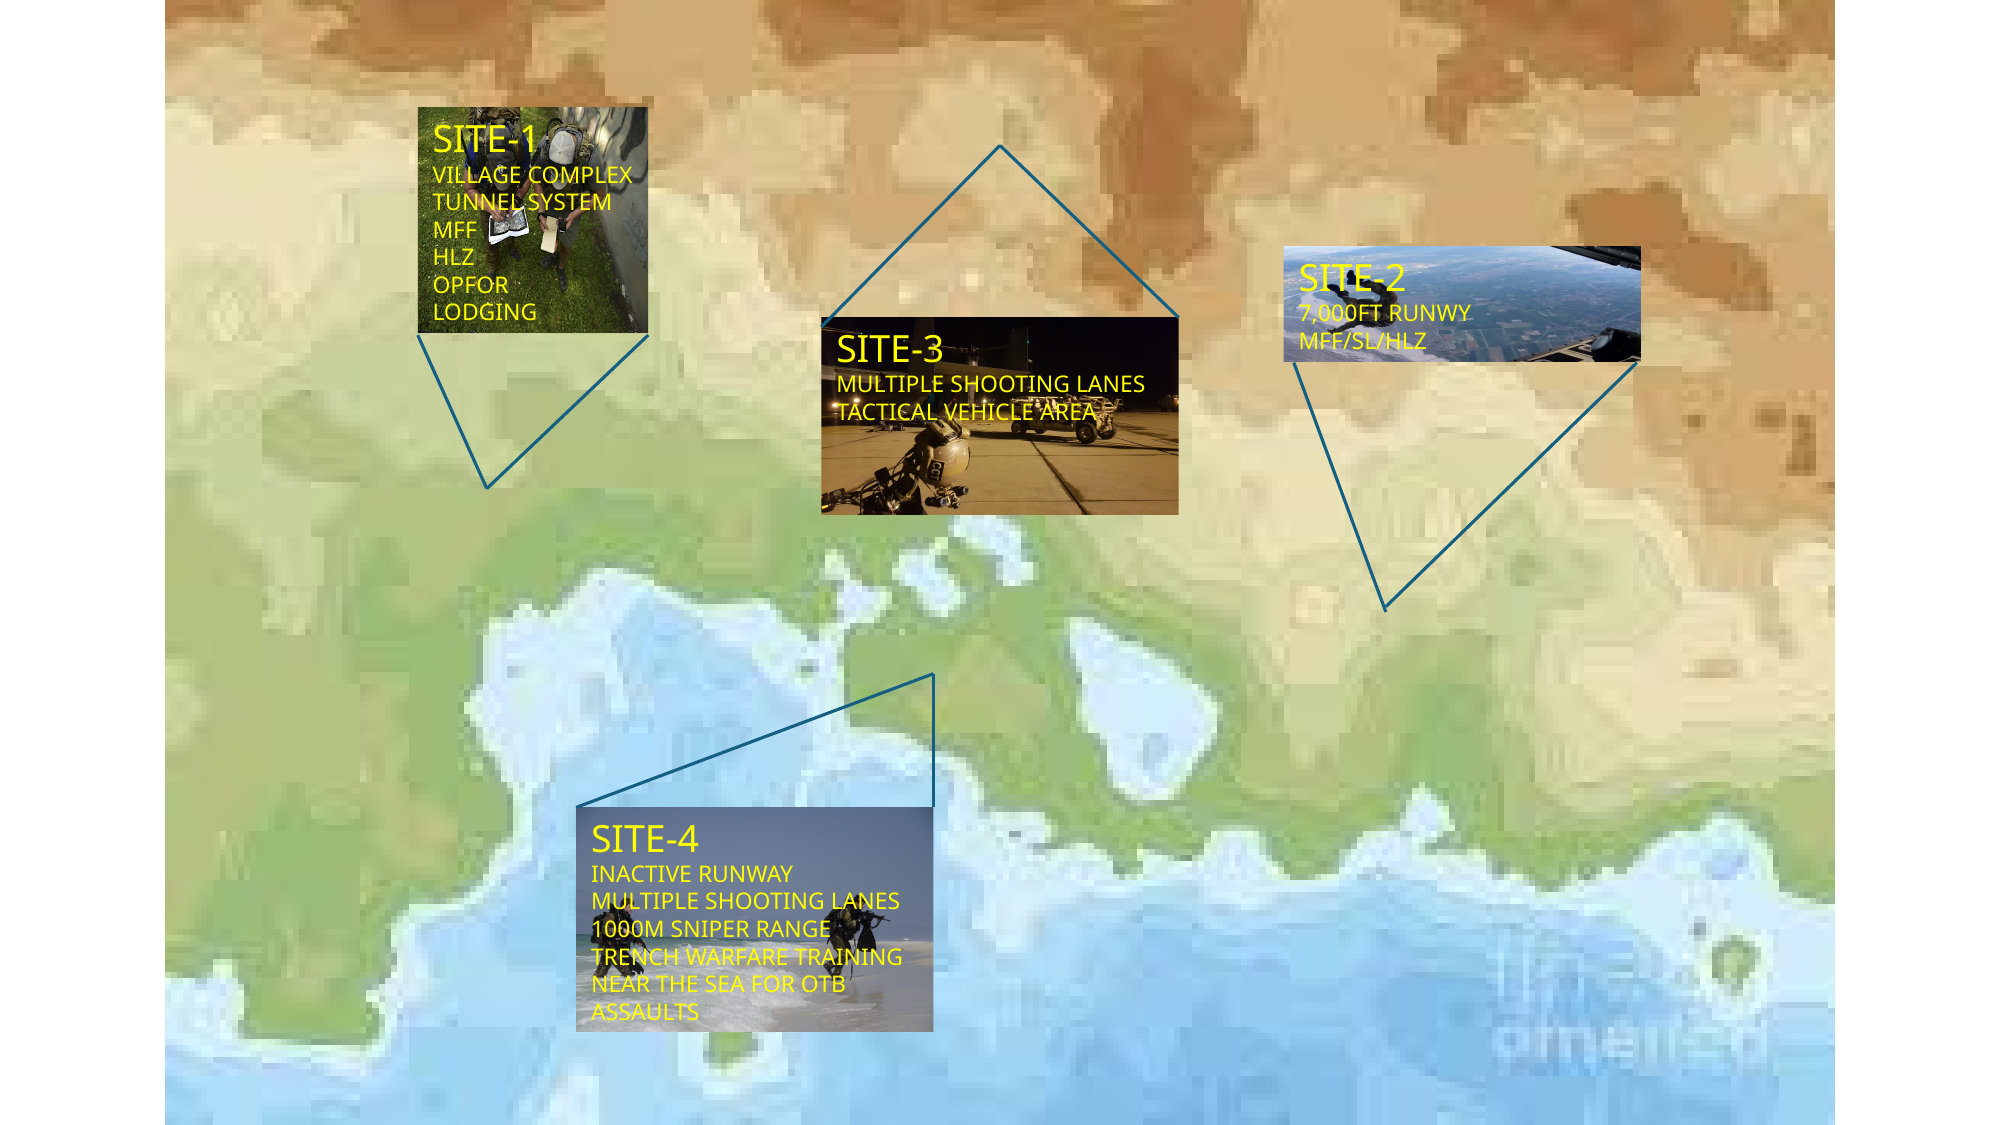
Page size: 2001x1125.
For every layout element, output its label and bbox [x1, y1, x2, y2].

text_box [1385, 362, 1638, 608]
text_box [820, 144, 1001, 328]
picture [164, 0, 1835, 1125]
text_box [417, 334, 486, 490]
text_box [486, 334, 649, 490]
text_box [575, 673, 934, 808]
text_box [999, 144, 1180, 319]
text_box [1293, 362, 1387, 613]
